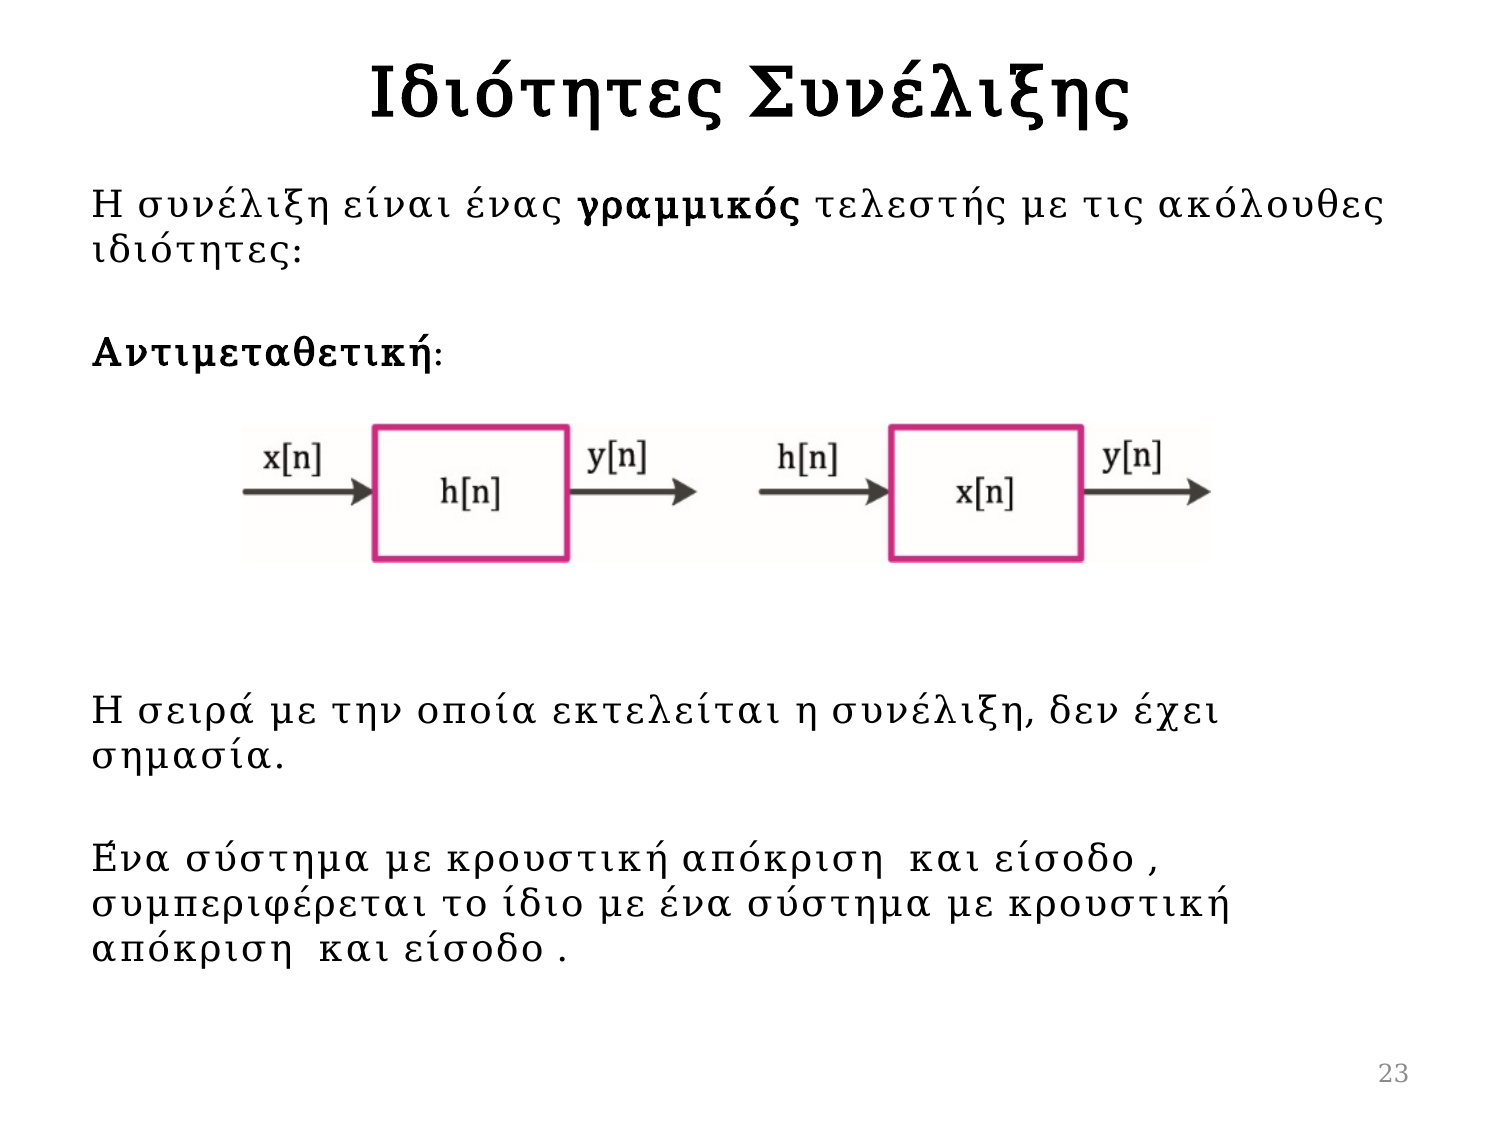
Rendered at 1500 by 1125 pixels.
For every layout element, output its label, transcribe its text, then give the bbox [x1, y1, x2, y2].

picture [241, 422, 1211, 563]
title Ιδιότητες Συνέλιξης [75, 19, 1425, 159]
slide_number 23 [1222, 1042, 1425, 1103]
